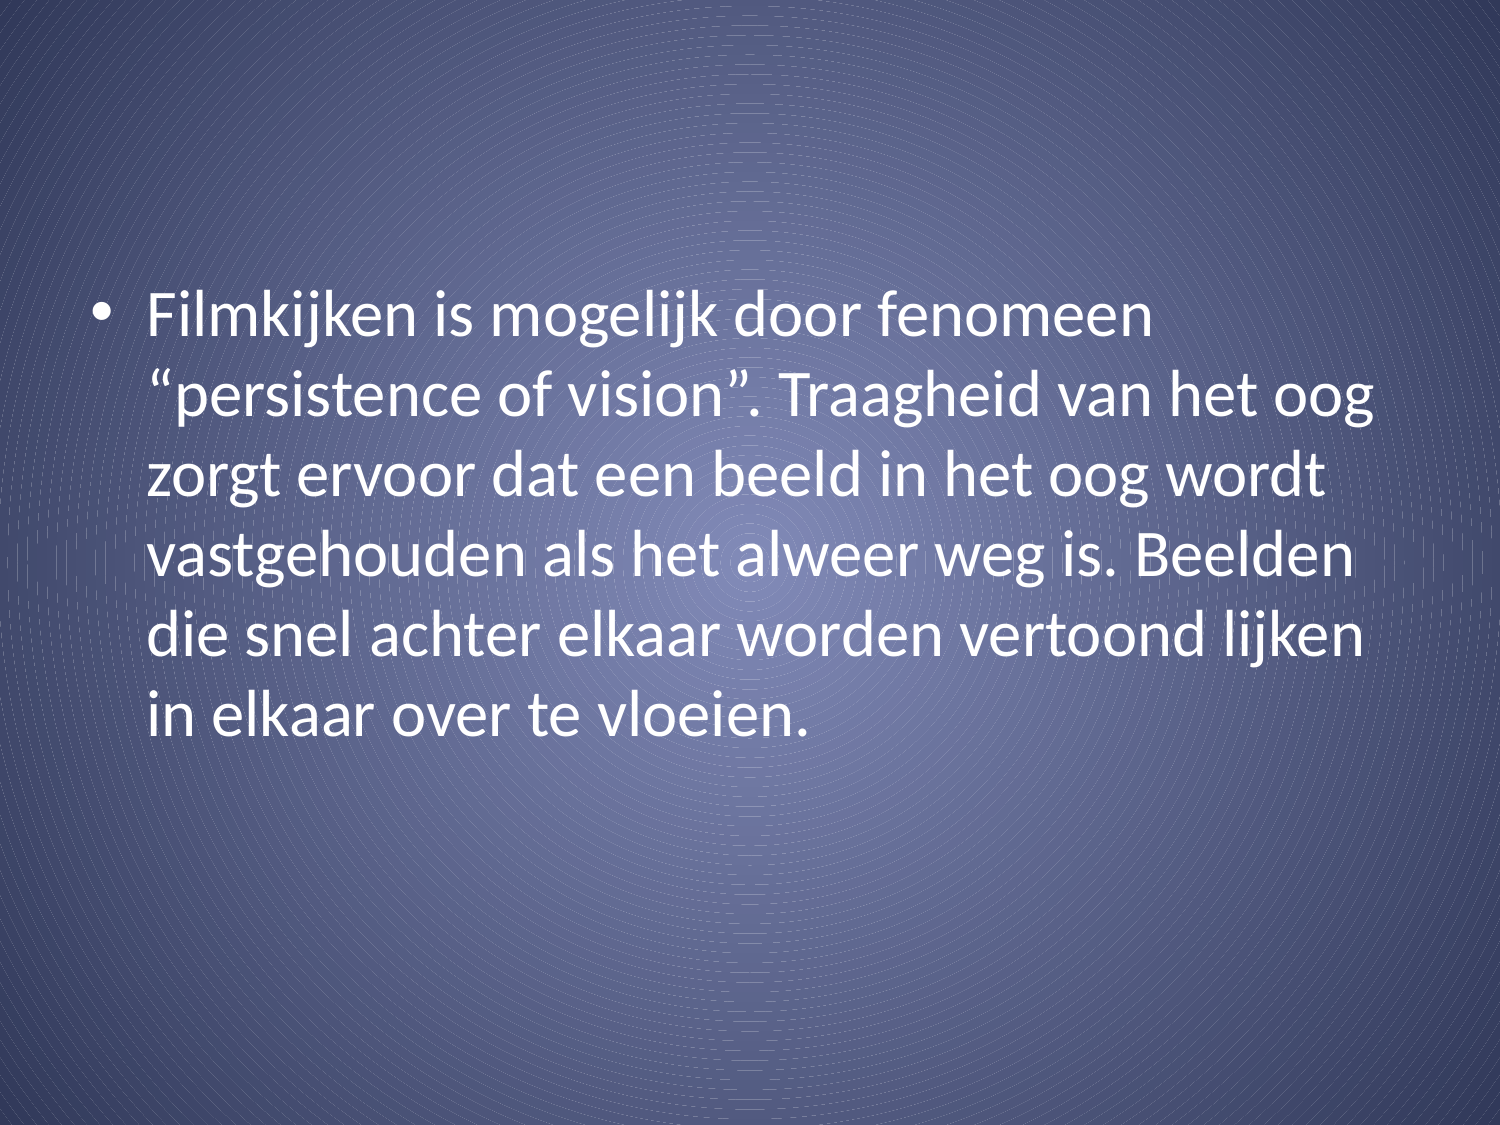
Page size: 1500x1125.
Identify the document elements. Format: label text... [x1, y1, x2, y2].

list Filmkijken is mogelijk door fenomeen “persistence of vision”. Traagheid van het oog zorgt ervoor dat een beeld in het oog wordt vastgehouden als het alweer weg is. Beelden die snel achter elkaar worden vertoond lijken in elkaar over te vloeien. [75, 262, 1425, 1005]
